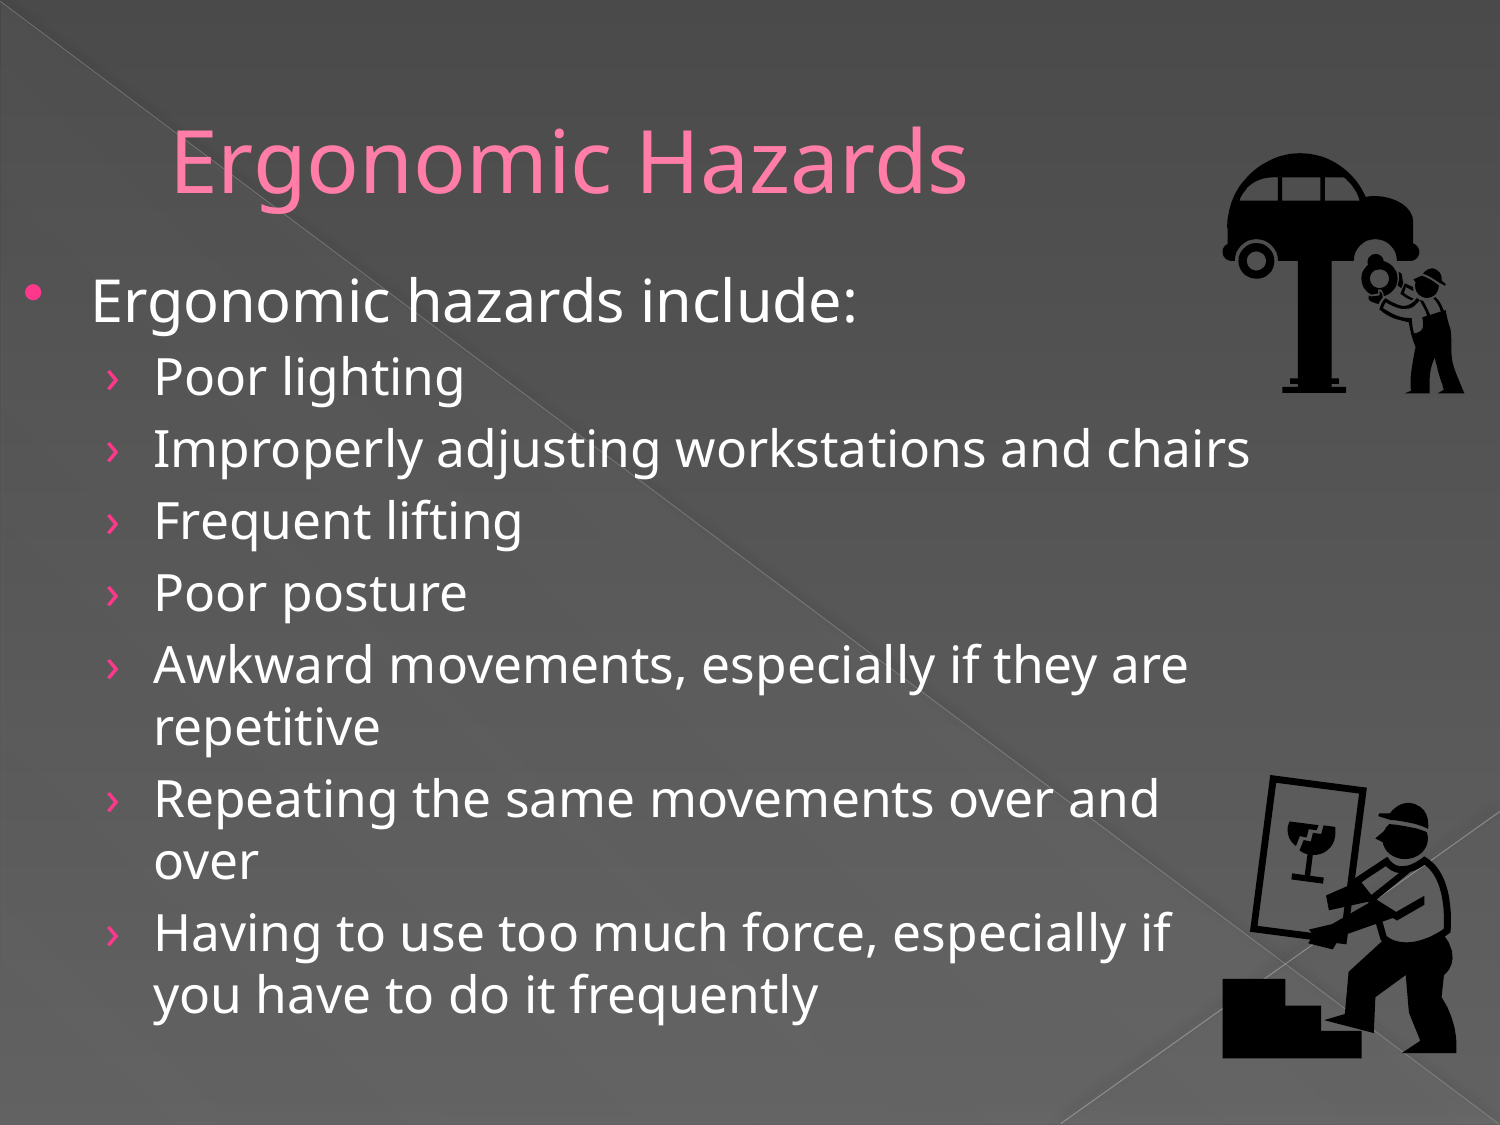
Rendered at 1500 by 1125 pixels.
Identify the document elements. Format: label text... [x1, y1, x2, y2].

list Ergonomic hazards include: Poor lighting Improperly adjusting workstations and chairs Frequent lifting Poor posture Awkward movements, especially if they are repetitive Repeating the same movements over and over Having to use too much force, especially if you have to do it frequently [0, 255, 1270, 1059]
picture [1222, 152, 1465, 394]
title Ergonomic Hazards [75, 43, 1425, 255]
picture [1222, 774, 1465, 1059]
